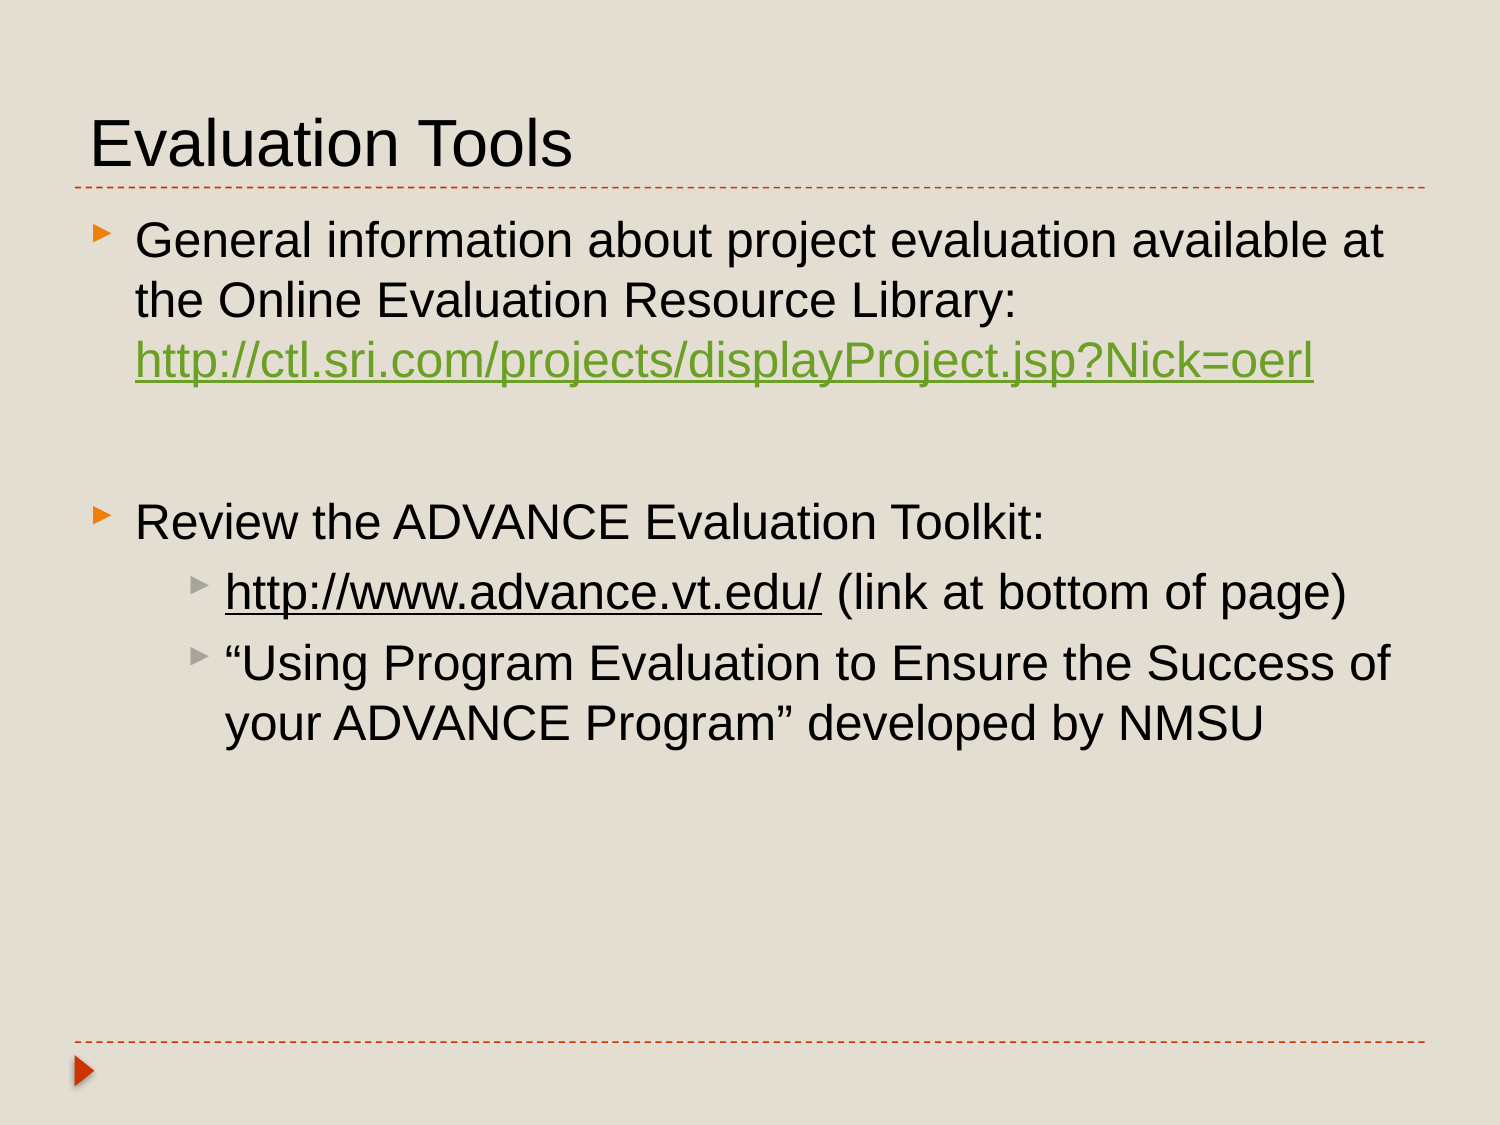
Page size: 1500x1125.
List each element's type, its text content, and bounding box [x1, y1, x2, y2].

list General information about project evaluation available at the Online Evaluation Resource Library: http://ctl.sri.com/projects/displayProject.jsp?Nick=oerl Review the ADVANCE Evaluation Toolkit: http://www.advance.vt.edu/ (link at bottom of page) “Using Program Evaluation to Ensure the Success of your ADVANCE Program” developed by NMSU [75, 200, 1425, 1010]
title Evaluation Tools [75, 24, 1425, 188]
